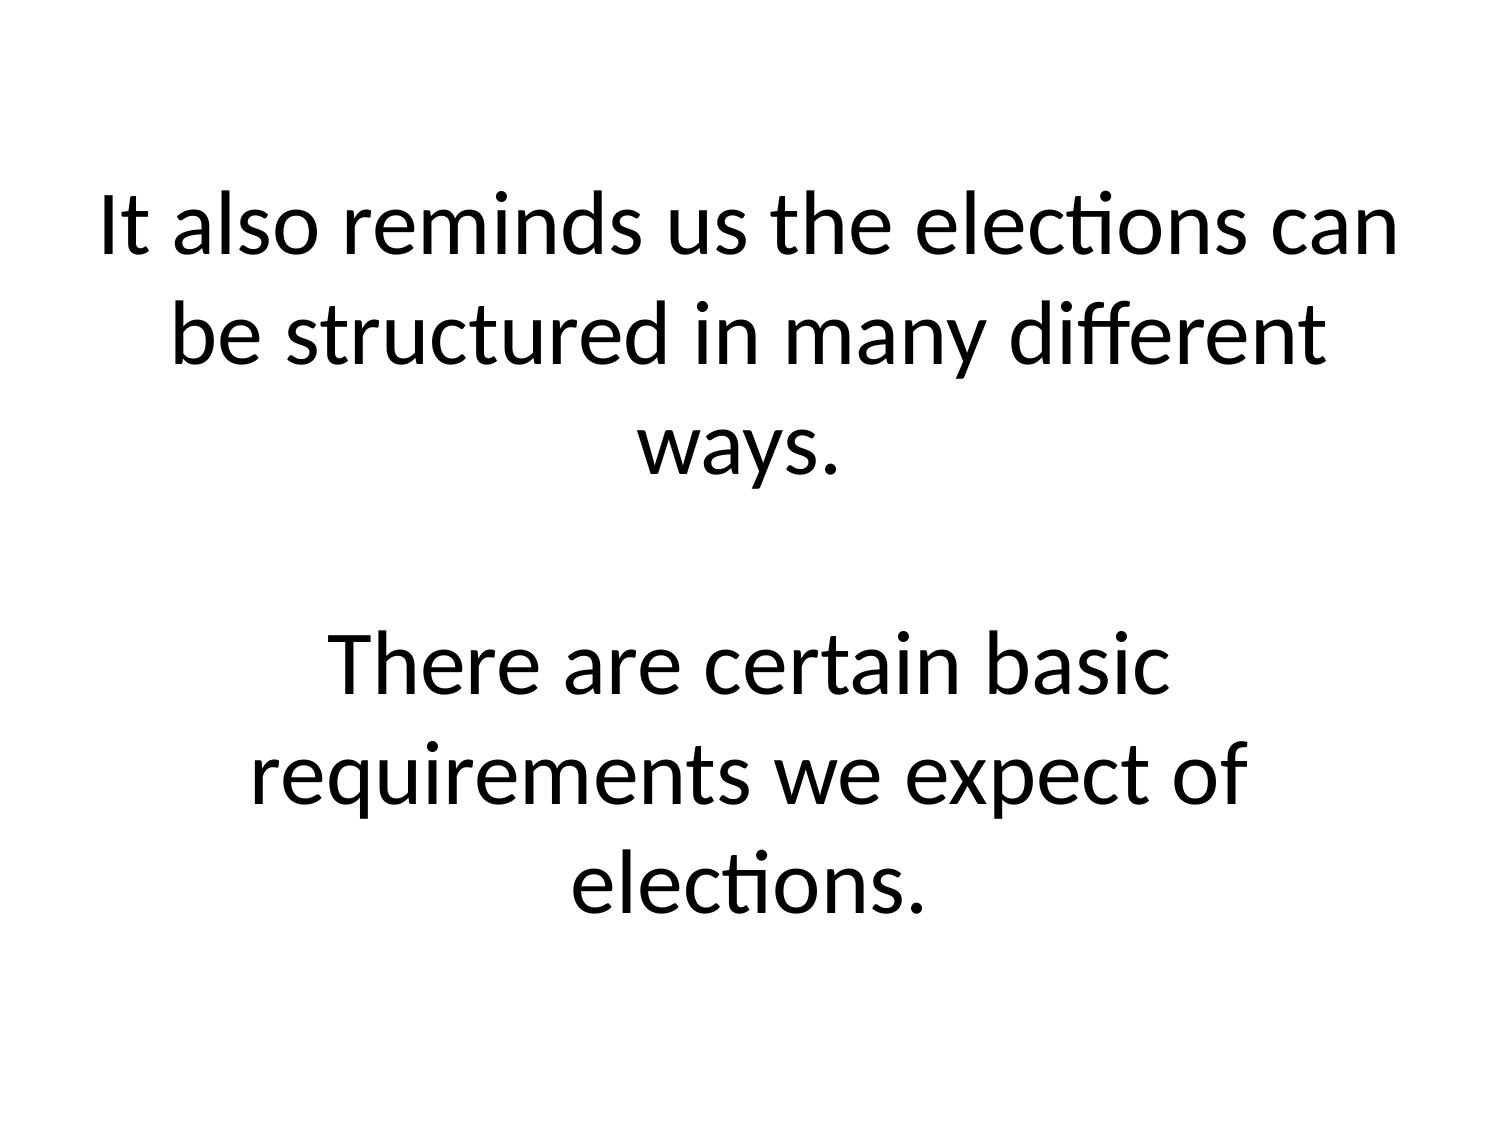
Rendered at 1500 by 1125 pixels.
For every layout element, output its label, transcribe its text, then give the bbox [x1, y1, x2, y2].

title It also reminds us the elections can be structured in many different ways. There are certain basic requirements we expect of elections. [74, 44, 1426, 1051]
